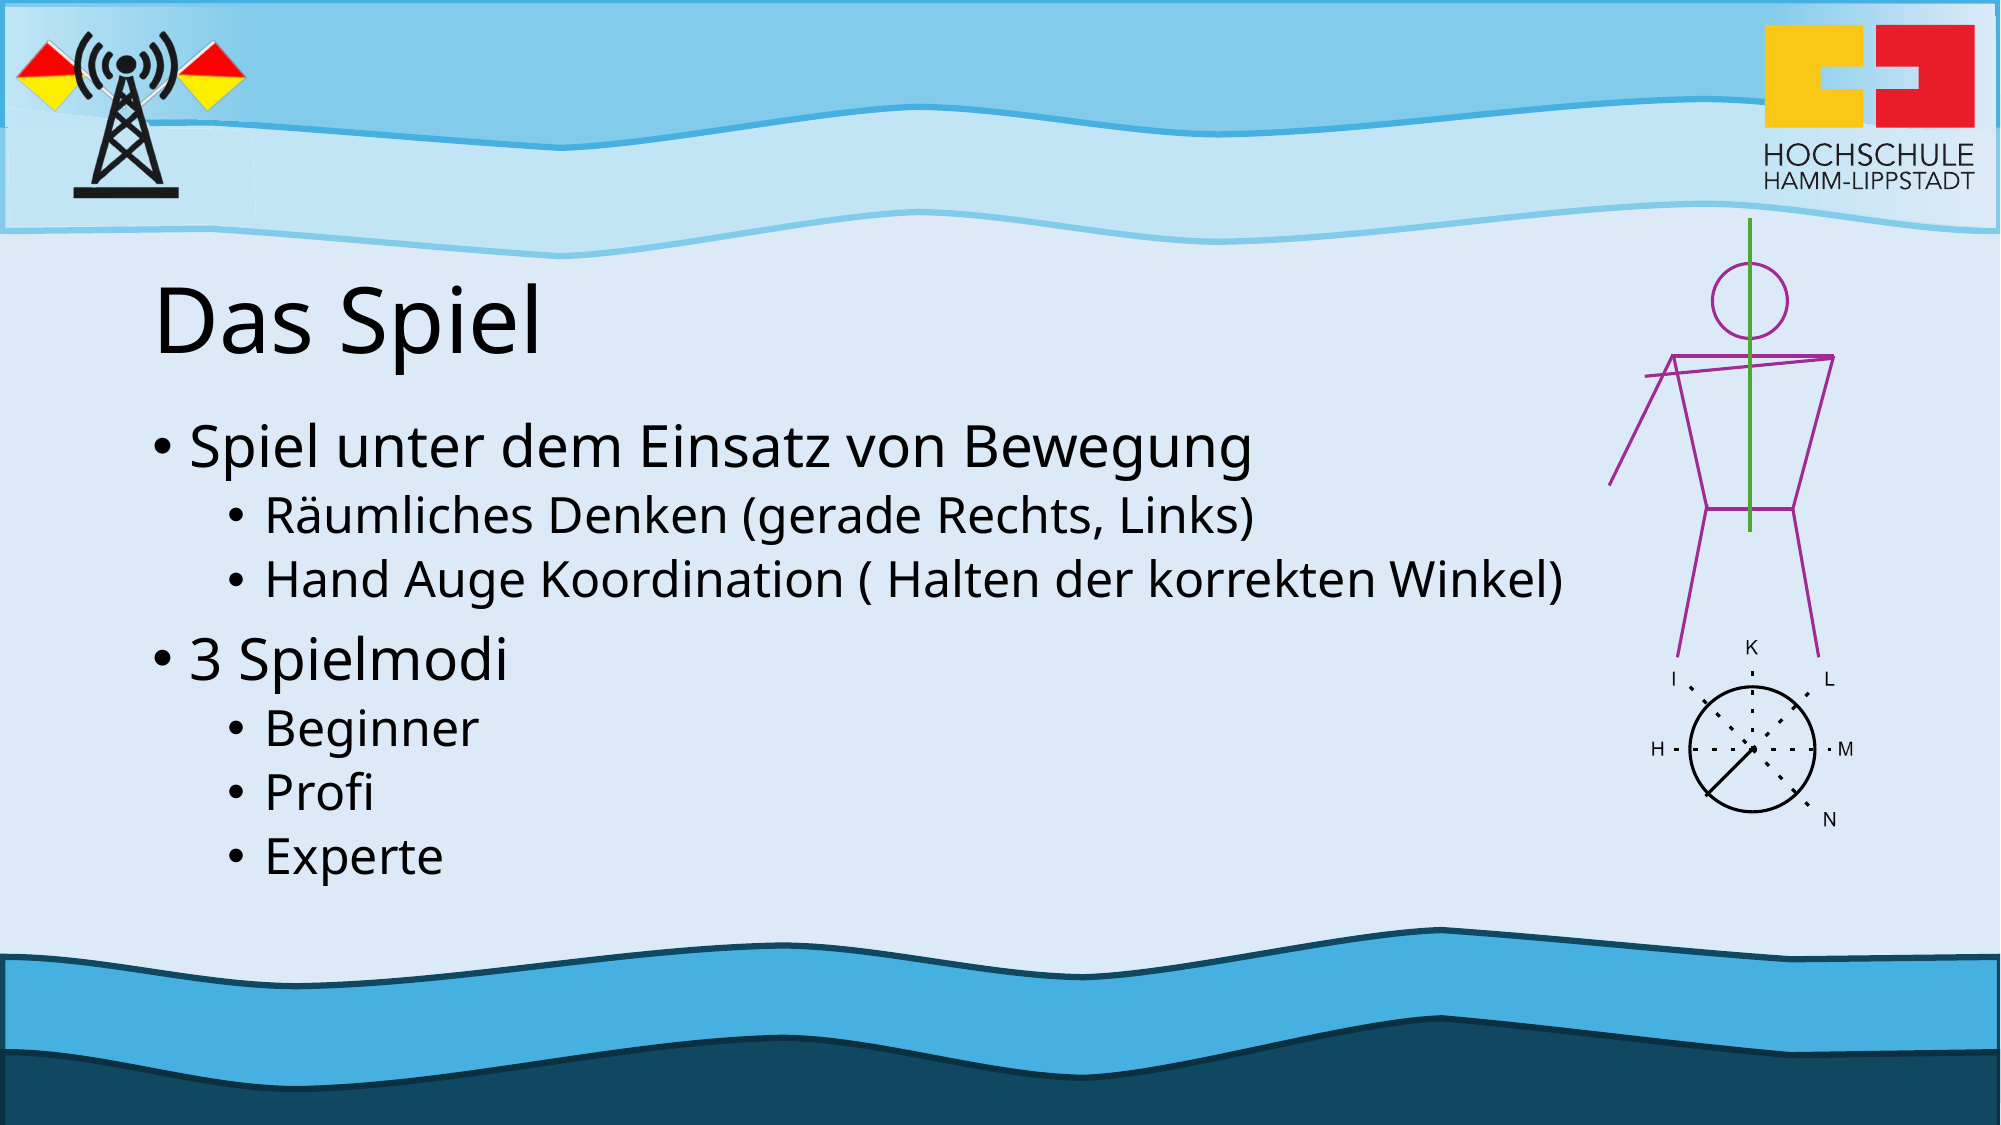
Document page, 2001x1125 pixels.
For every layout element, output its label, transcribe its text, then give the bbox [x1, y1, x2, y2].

list Spiel unter dem Einsatz von Bewegung Räumliches Denken (gerade Rechts, Links) Hand Auge Koordination ( Halten der korrekten Winkel) 3 Spielmodi Beginner Profi Experte [137, 417, 1863, 946]
picture [7, 12, 256, 237]
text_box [1608, 217, 1863, 844]
title Das Spiel [137, 231, 1608, 417]
